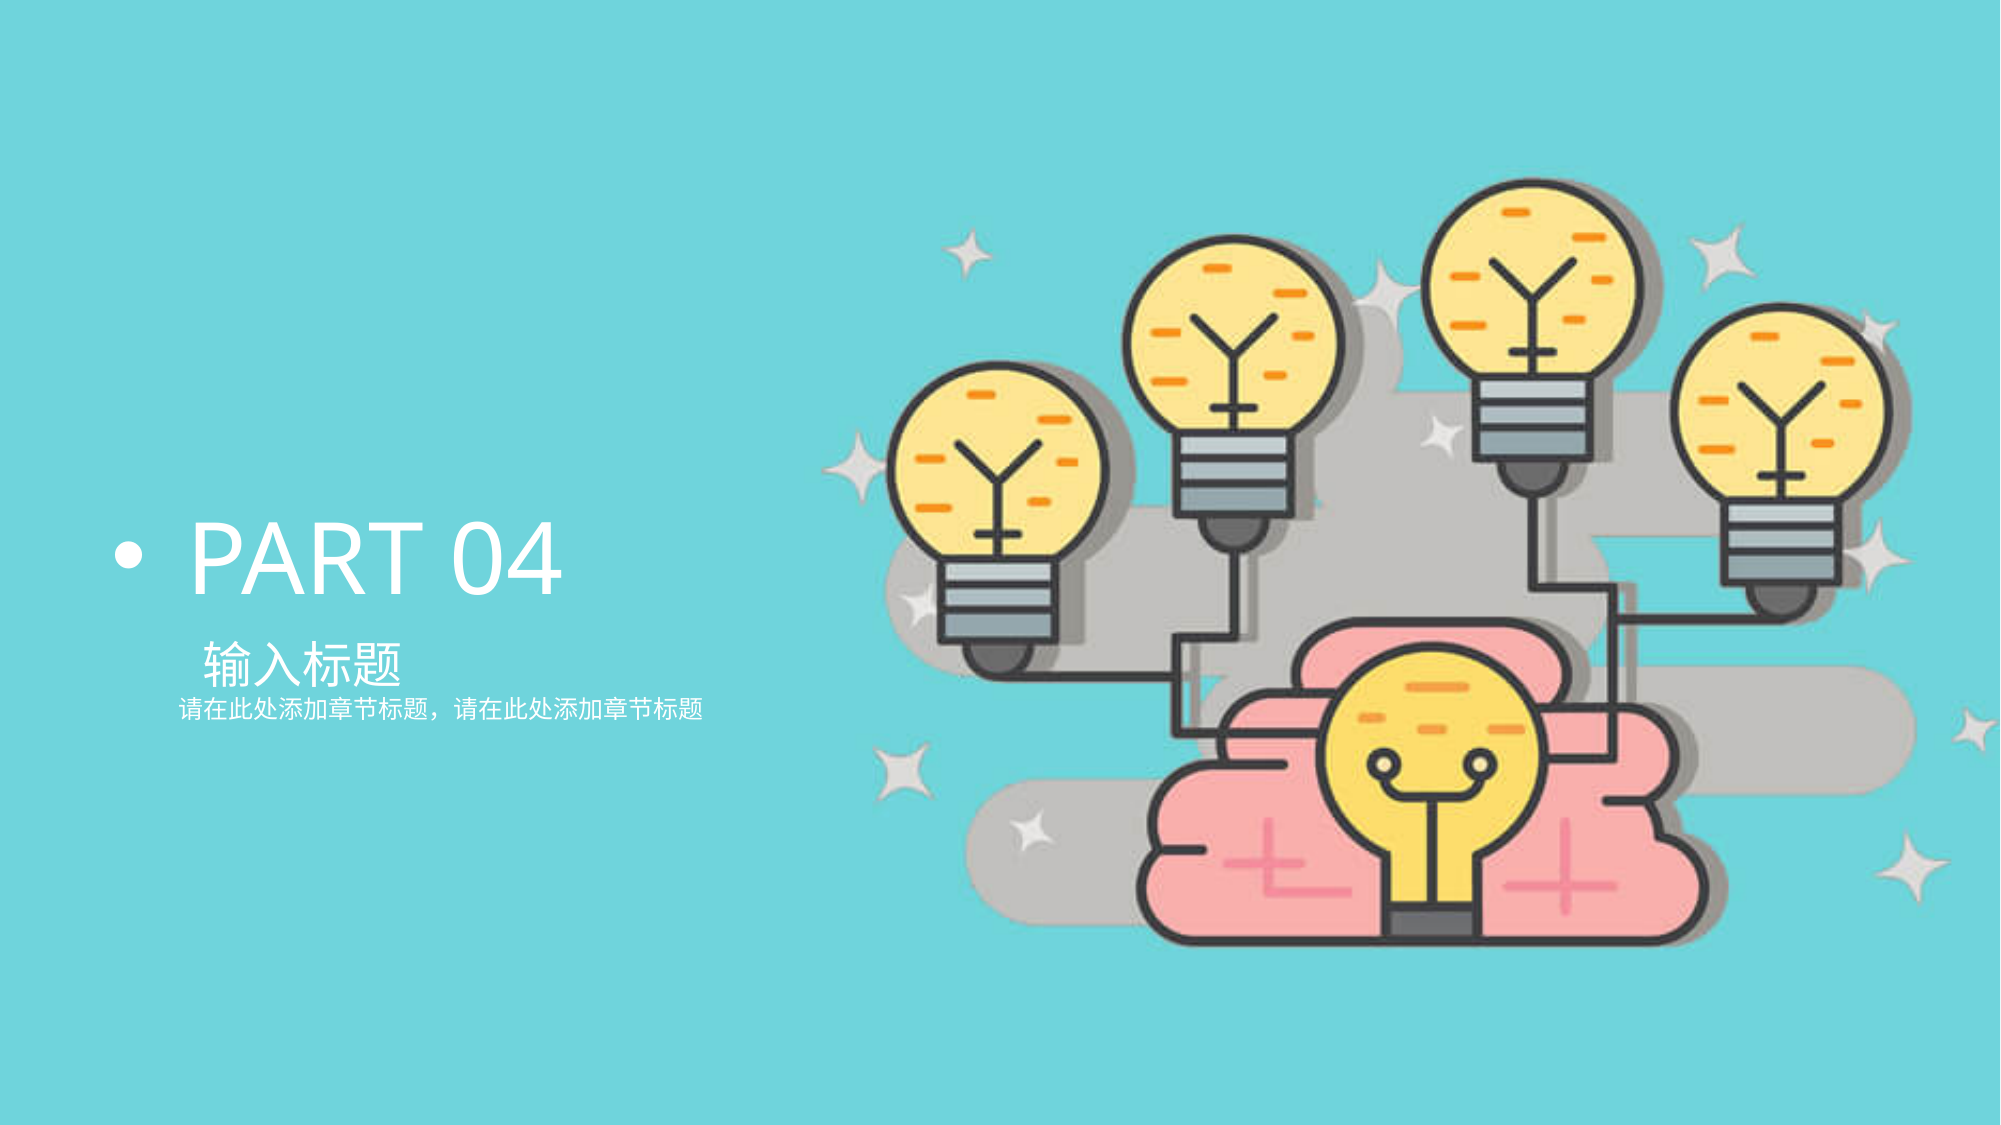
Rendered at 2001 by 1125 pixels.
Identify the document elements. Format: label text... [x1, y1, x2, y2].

text_box PART 04 [0, 486, 709, 622]
text_box 输入标题 请在此处添加章节标题，请在此处添加章节标题 [163, 625, 737, 731]
picture [0, 0, 2001, 1125]
